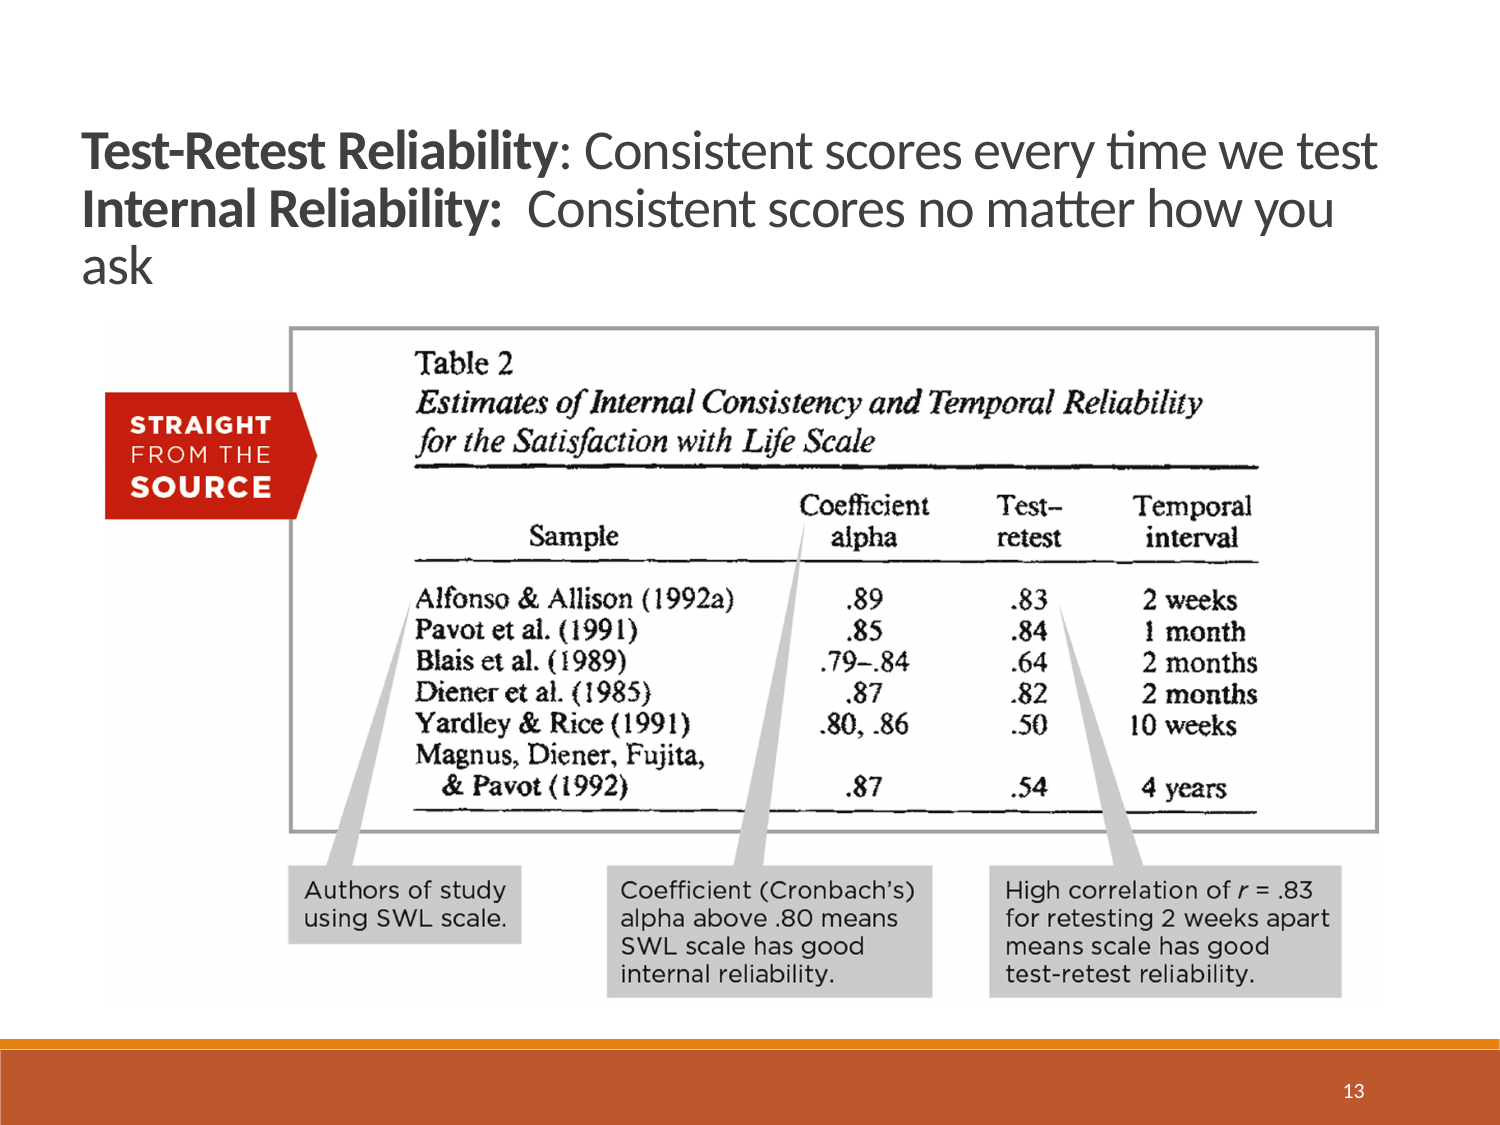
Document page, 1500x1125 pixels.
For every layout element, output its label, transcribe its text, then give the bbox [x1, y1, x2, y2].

title Test-Retest Reliability: Consistent scores every time we test Internal Reliability: Consistent scores no matter how you ask [66, 115, 1417, 304]
slide_number 13 [1218, 1059, 1380, 1120]
picture [102, 324, 1380, 1005]
